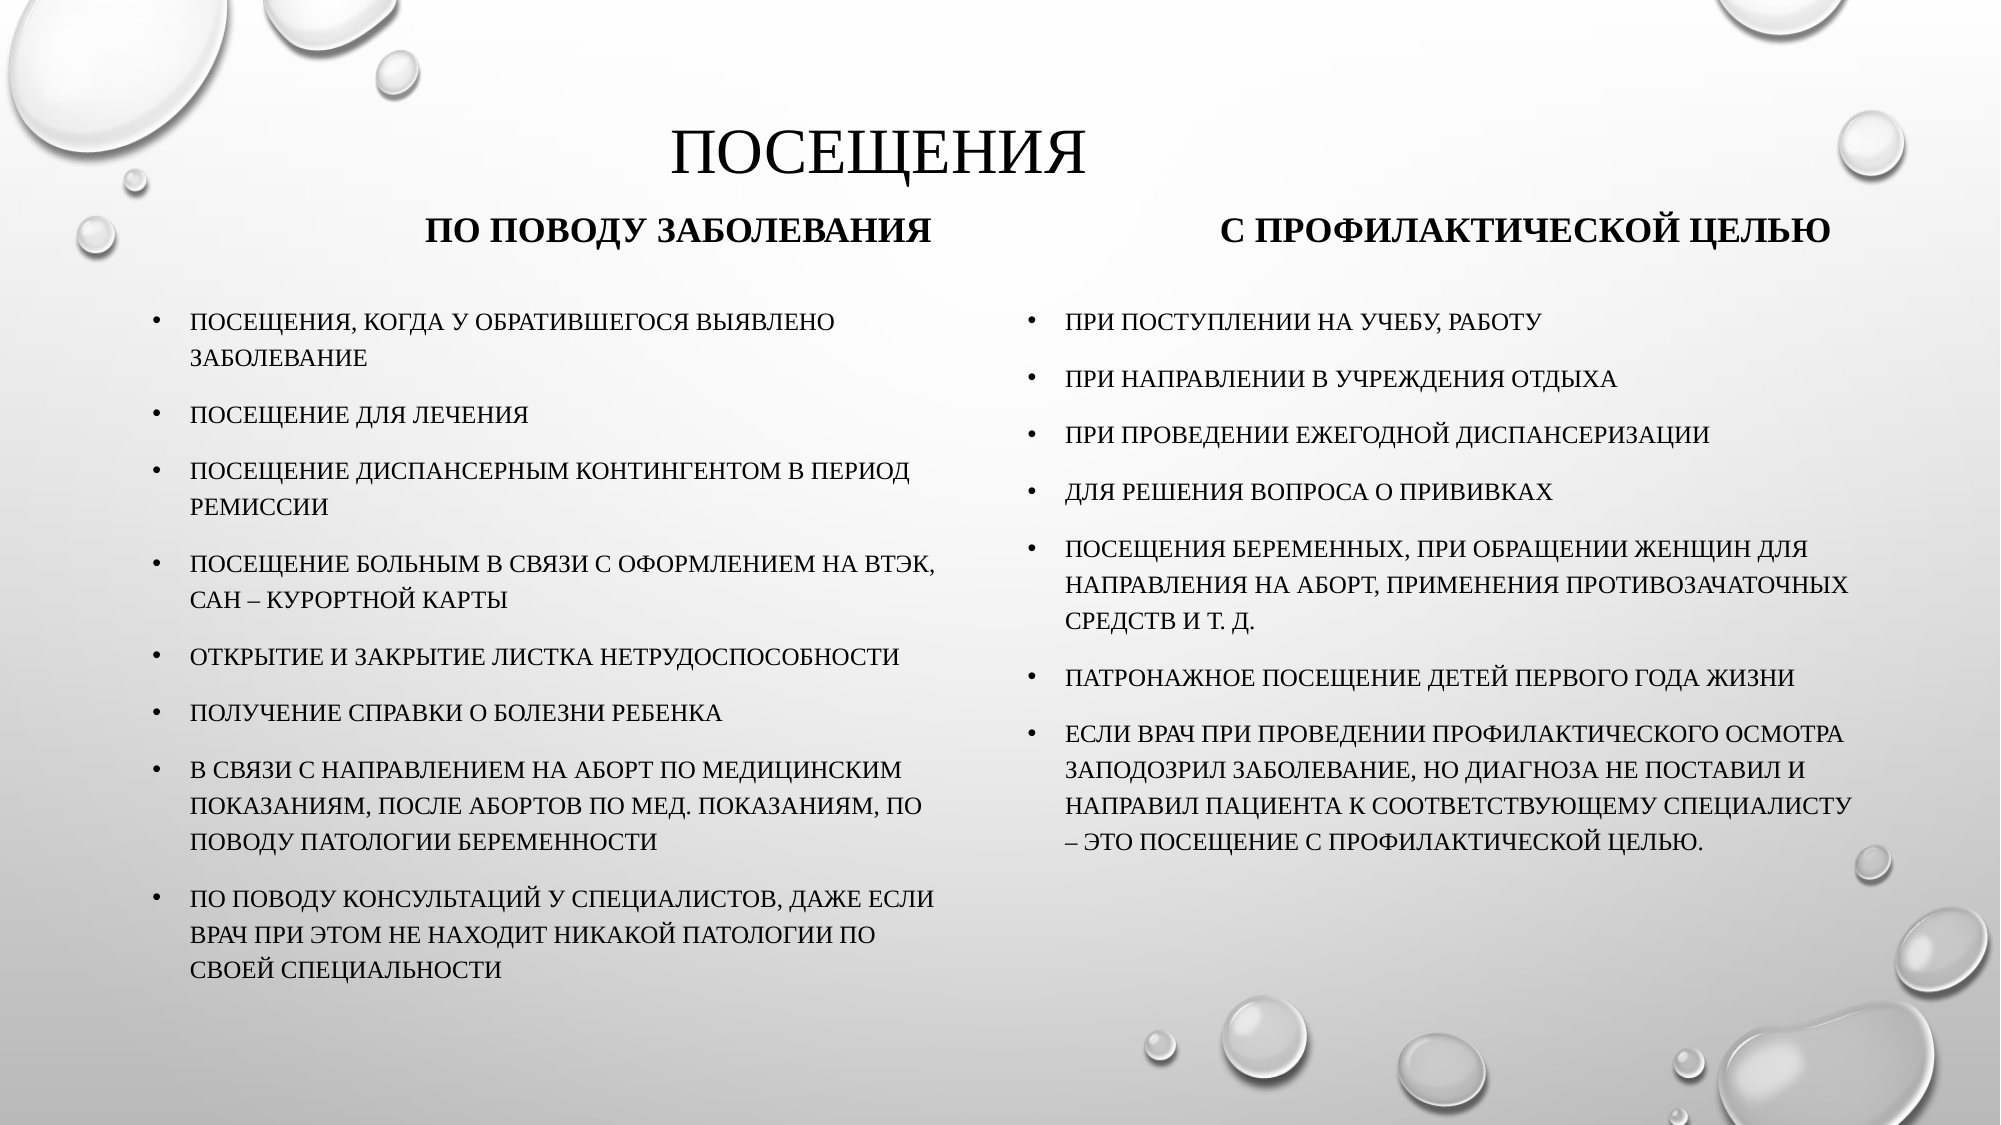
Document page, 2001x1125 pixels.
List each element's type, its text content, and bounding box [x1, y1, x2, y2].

title Посещения По поводу заболевания С профилактической целью [149, 101, 1851, 273]
list При поступлении на учебу, работу При направлении в учреждения отдыха При проведении ежегодной диспансеризации Для решения вопроса о прививках Посещения беременных, при обращении женщин для направления на аборт, применения противозачаточных средств и т. д. Патронажное посещение детей первого года жизни Если врач при проведении профилактического осмотра заподозрил заболевание, но диагноза не поставил и направил пациента к соответствующему специалисту – это посещение с профилактической целью. [1012, 291, 1875, 1085]
picture [0, 0, 2000, 1125]
list Посещения, когда у обратившегося выявлено заболевание Посещение для лечения Посещение диспансерным контингентом в период ремиссии Посещение больным в связи с оформлением на ВТЭК, сан – курортной карты Открытие и закрытие листка нетрудоспособности Получение справки о болезни ребенка В связи с направлением на аборт по медицинским показаниям, после абортов по мед. показаниям, по поводу патологии беременности По поводу консультаций у специалистов, даже если врач при этом не находит никакой патологии по своей специальности [137, 291, 976, 1057]
